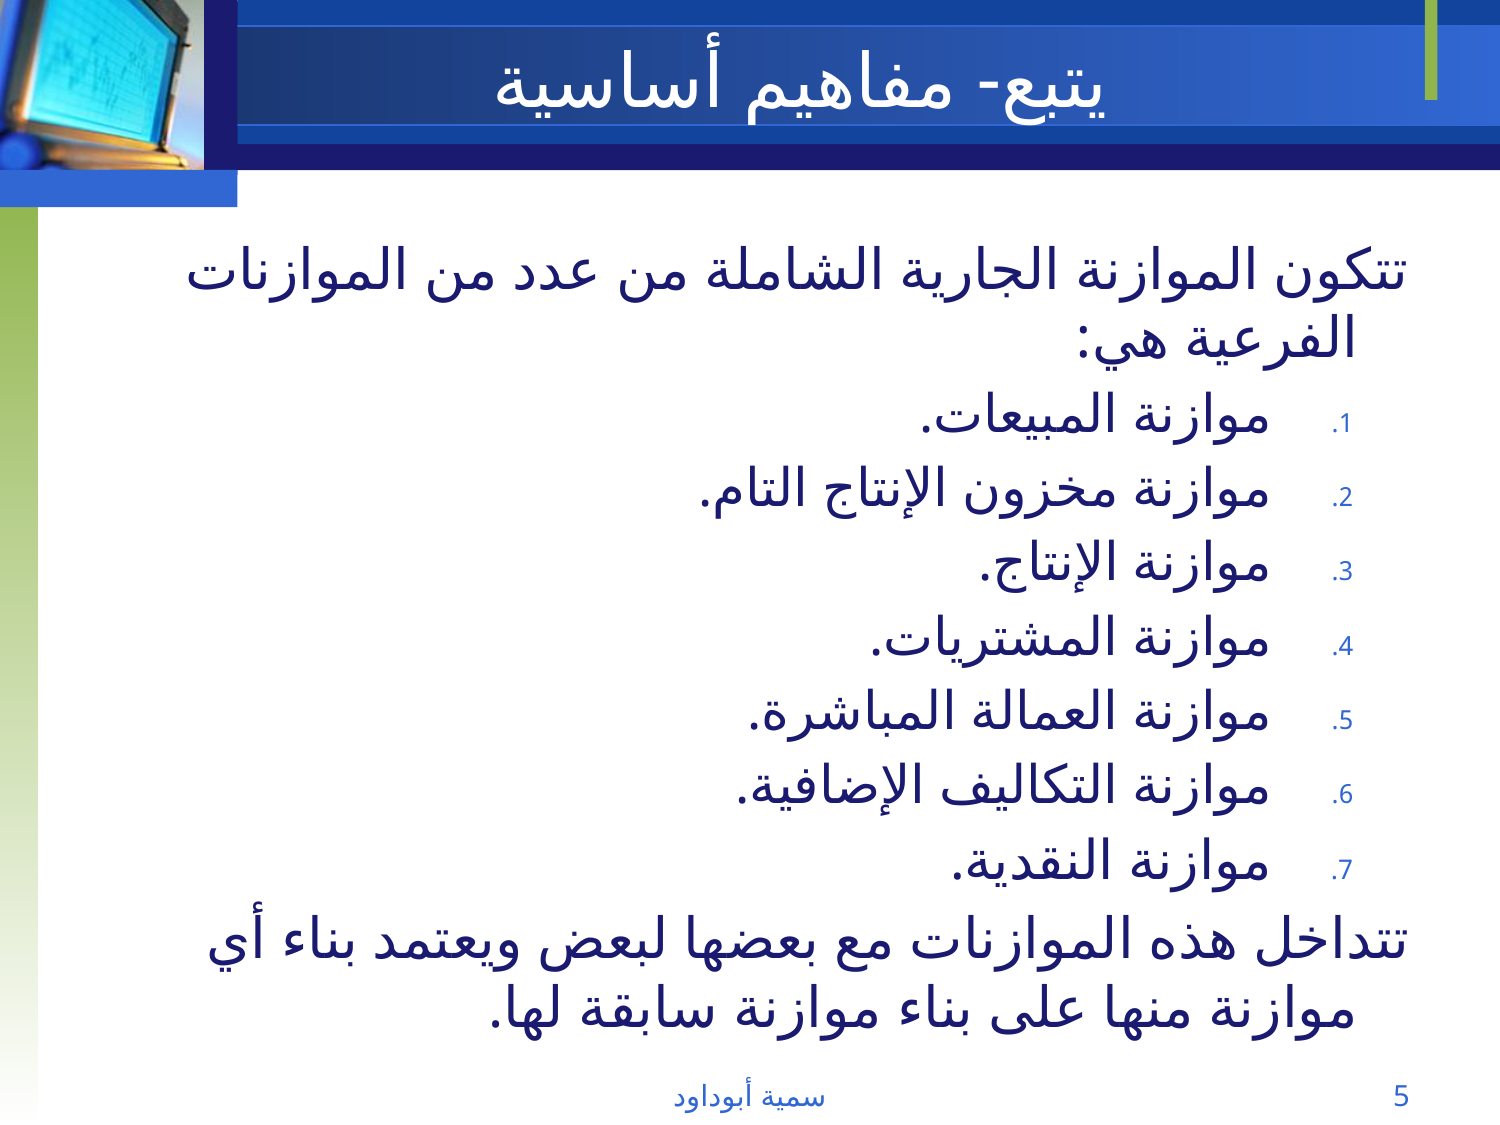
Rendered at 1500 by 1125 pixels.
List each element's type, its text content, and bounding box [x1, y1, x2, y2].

list تتكون الموازنة الجارية الشاملة من عدد من الموازنات الفرعية هي: موازنة المبيعات. موازنة مخزون الإنتاج التام. موازنة الإنتاج. موازنة المشتريات. موازنة العمالة المباشرة. موازنة التكاليف الإضافية. موازنة النقدية. تتداخل هذه الموازنات مع بعضها لبعض ويعتمد بناء أي موازنة منها على بناء موازنة سابقة لها. [74, 224, 1426, 1050]
title يتبع- مفاهيم أساسية [237, 33, 1363, 122]
picture [0, 0, 204, 169]
slide_number 5 [1074, 1069, 1426, 1111]
footer سمية أبوداود [512, 1069, 988, 1111]
